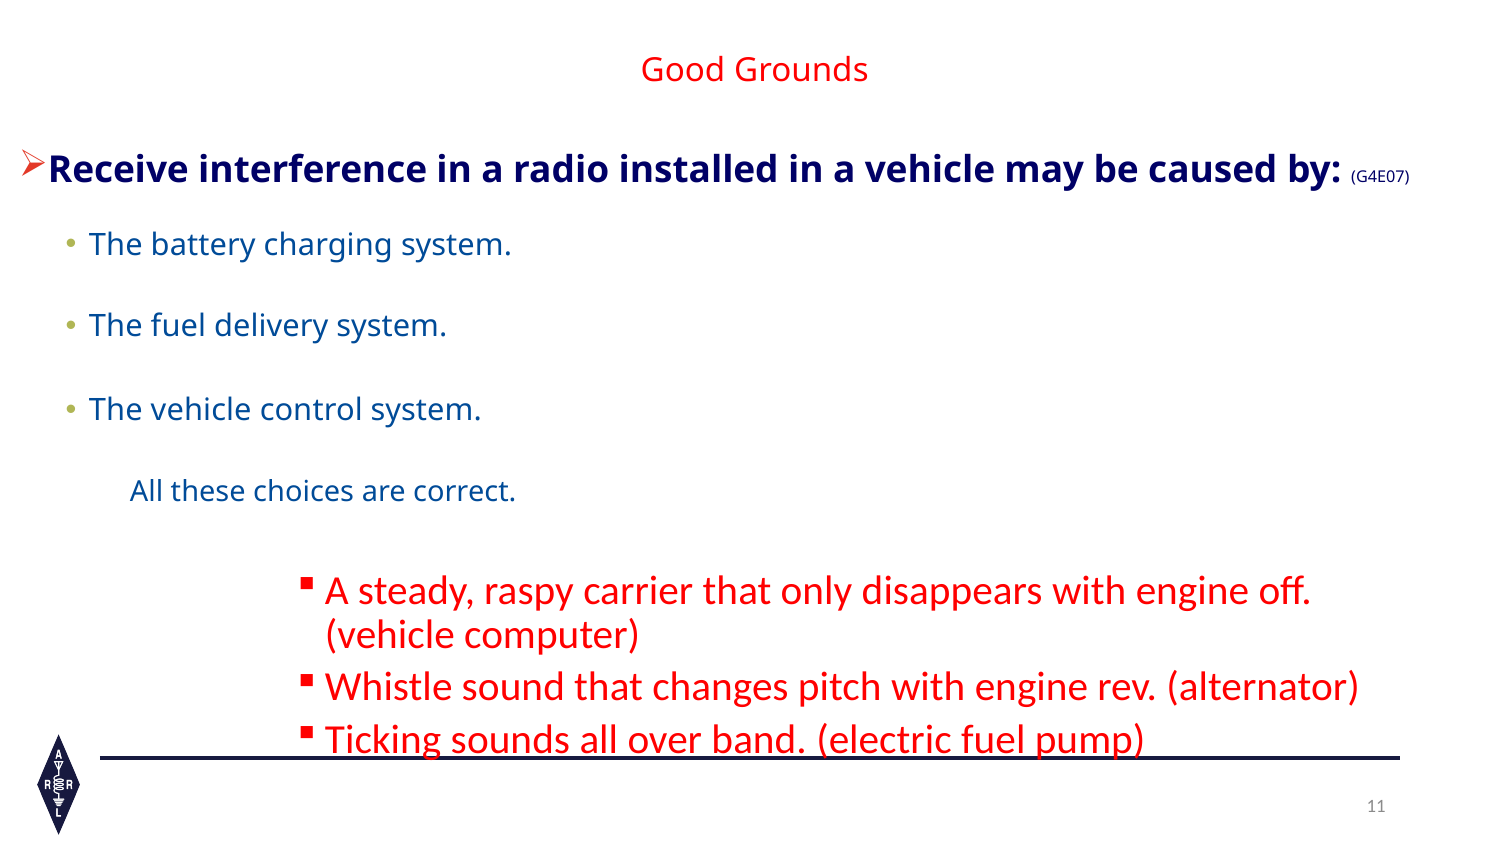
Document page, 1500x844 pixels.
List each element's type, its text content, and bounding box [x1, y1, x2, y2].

list Receive interference in a radio installed in a vehicle may be caused by: (G4E07) The battery charging system. The fuel delivery system. The vehicle control system. All these choices are correct. A steady, raspy carrier that only disappears with engine off. (vehicle computer) Whistle sound that changes pitch with engine rev. (alternator) Ticking sounds all over band. (electric fuel pump) [18, 144, 1444, 773]
picture [37, 773, 80, 835]
text_box 11 [1059, 782, 1397, 827]
title Good Grounds [18, 46, 1491, 136]
